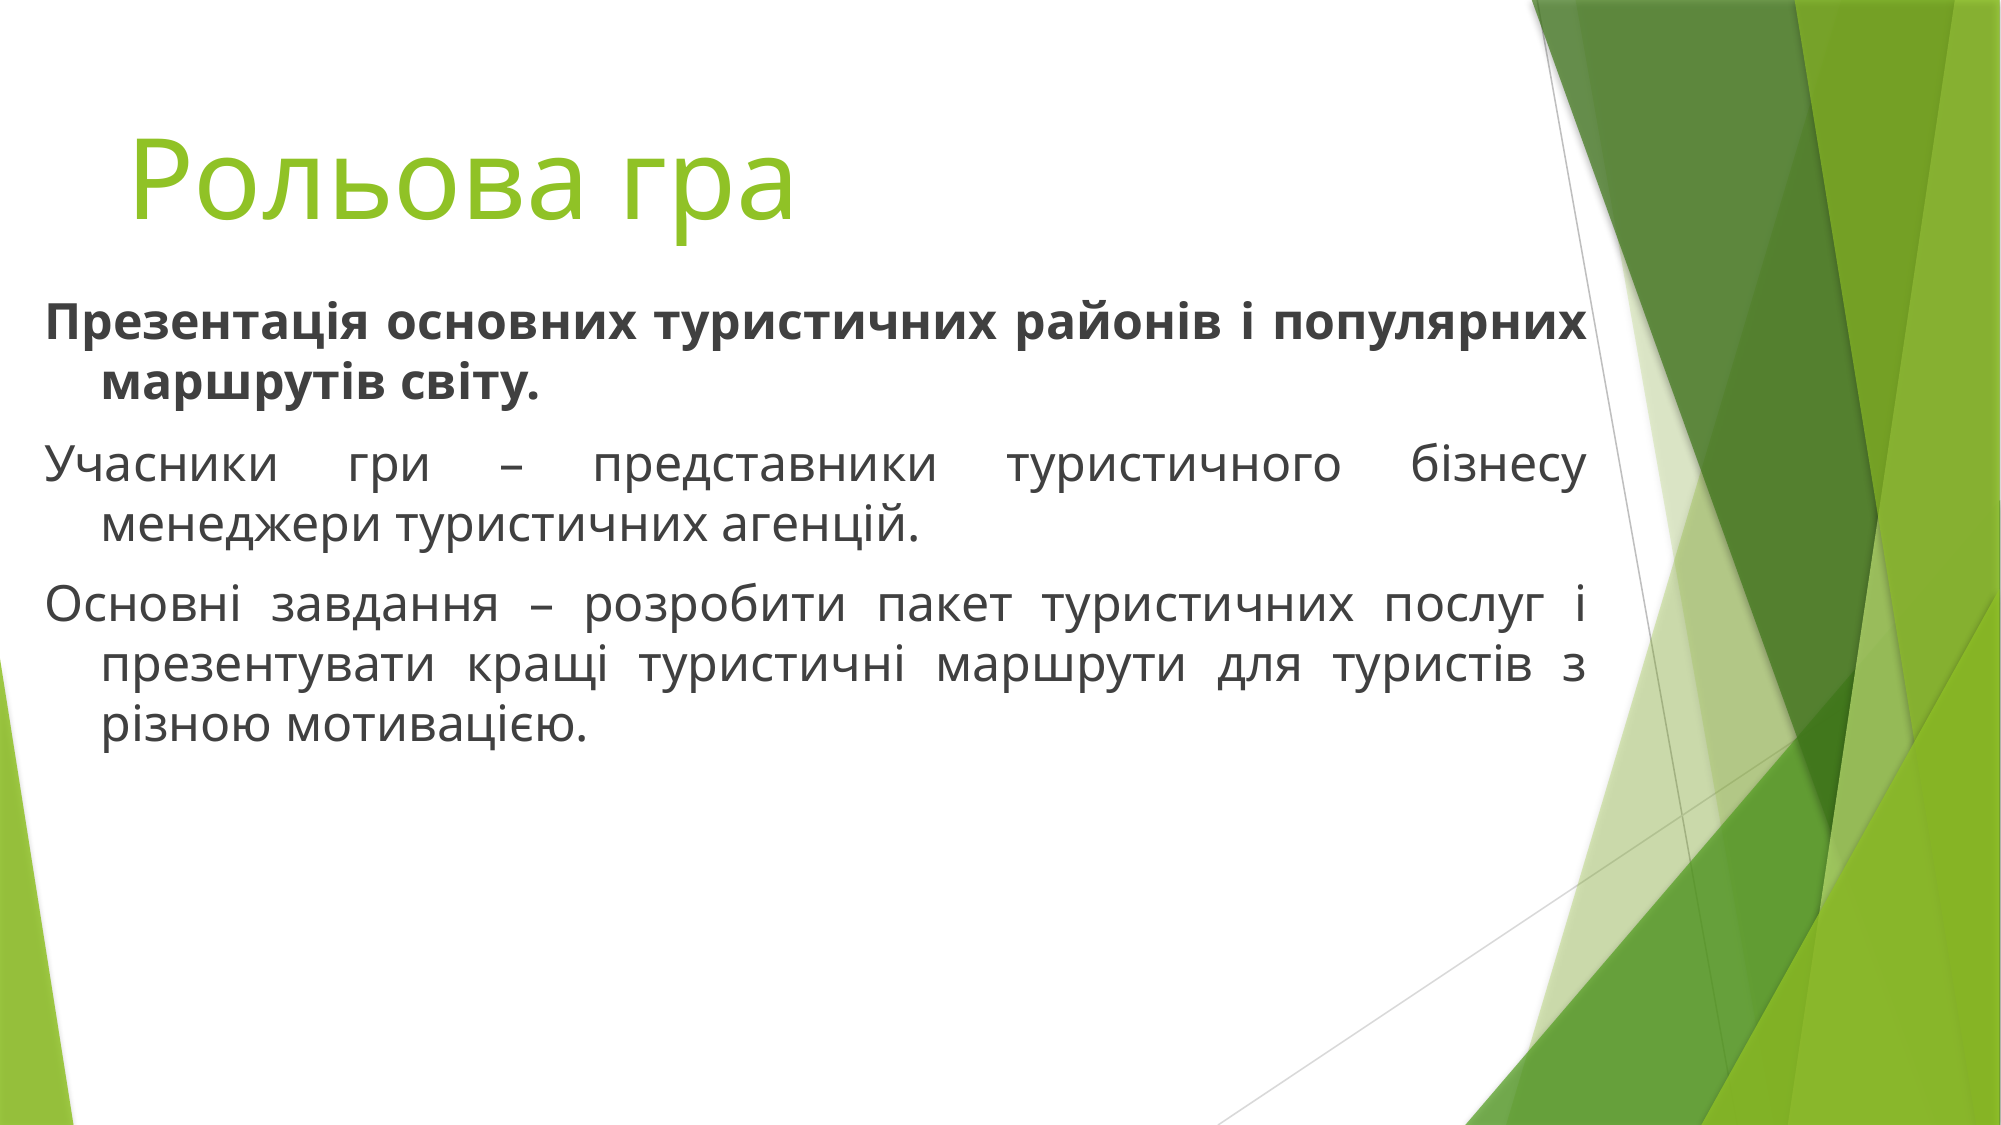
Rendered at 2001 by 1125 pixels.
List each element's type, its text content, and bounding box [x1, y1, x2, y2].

title Рольова гра [111, 99, 1522, 282]
list Презентація основних туристичних районів і популярних маршрутів світу. Учасники гри – представники туристичного бізнесу менеджери туристичних агенцій. Основні завдання – розробити пакет туристичних послуг і презентувати кращі туристичні маршрути для туристів з різною мотивацією. [29, 282, 1604, 1025]
